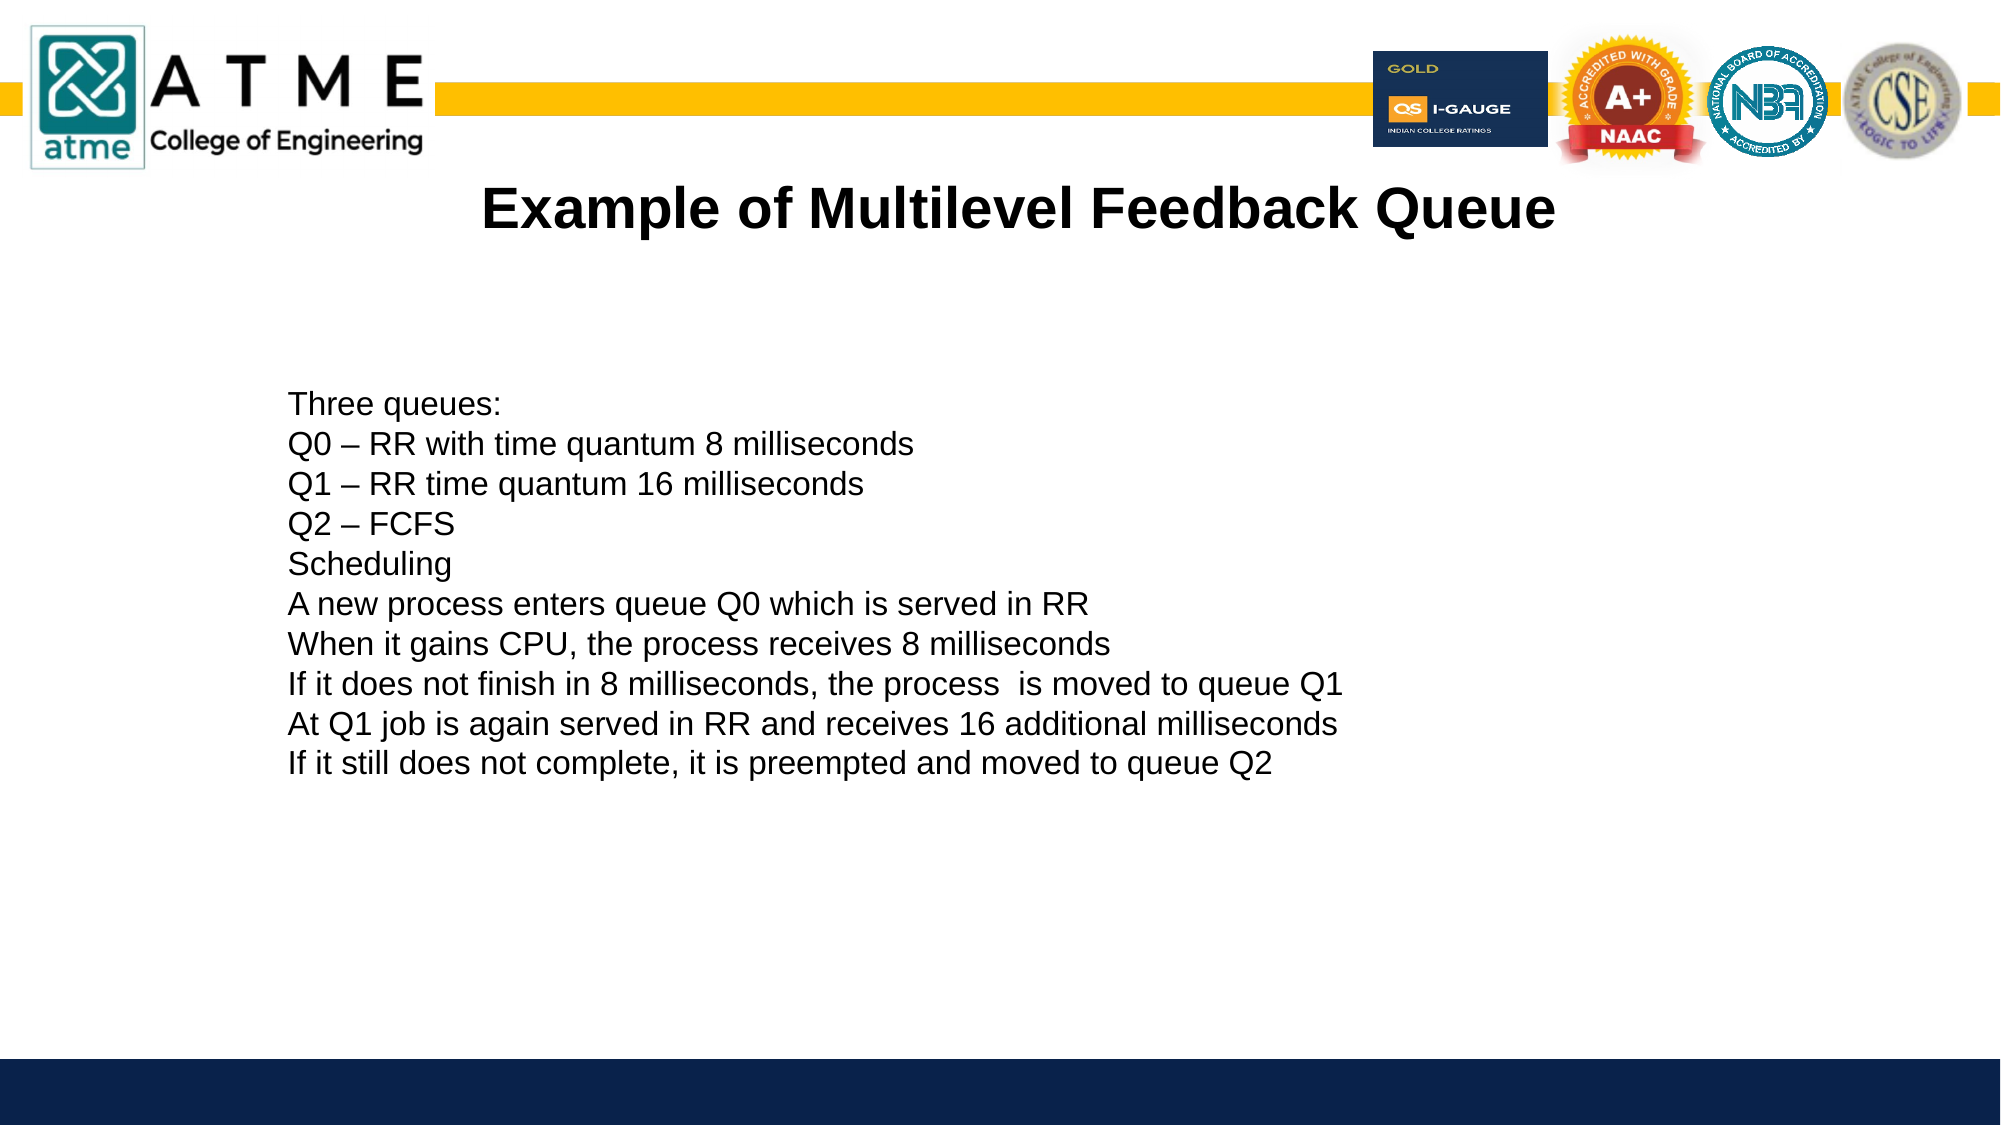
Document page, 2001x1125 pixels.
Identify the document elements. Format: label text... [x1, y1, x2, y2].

picture [0, 1059, 2001, 1125]
picture [1840, 26, 1968, 176]
picture [22, 15, 435, 178]
picture [1373, 20, 1828, 180]
text_box Example of Multilevel Feedback Queue [467, 162, 1573, 248]
text_box Three queues: Q0 – RR with time quantum 8 milliseconds Q1 – RR time quantum 16 milliseconds Q2 – FCFS Scheduling A new process enters queue Q0 which is served in RR When it gains CPU, the process receives 8 milliseconds If it does not finish in 8 milliseconds, the process is moved to queue Q1 At Q1 job is again served in RR and receives 16 additional milliseconds If it still does not complete, it is preempted and moved to queue Q2 [273, 374, 1361, 789]
